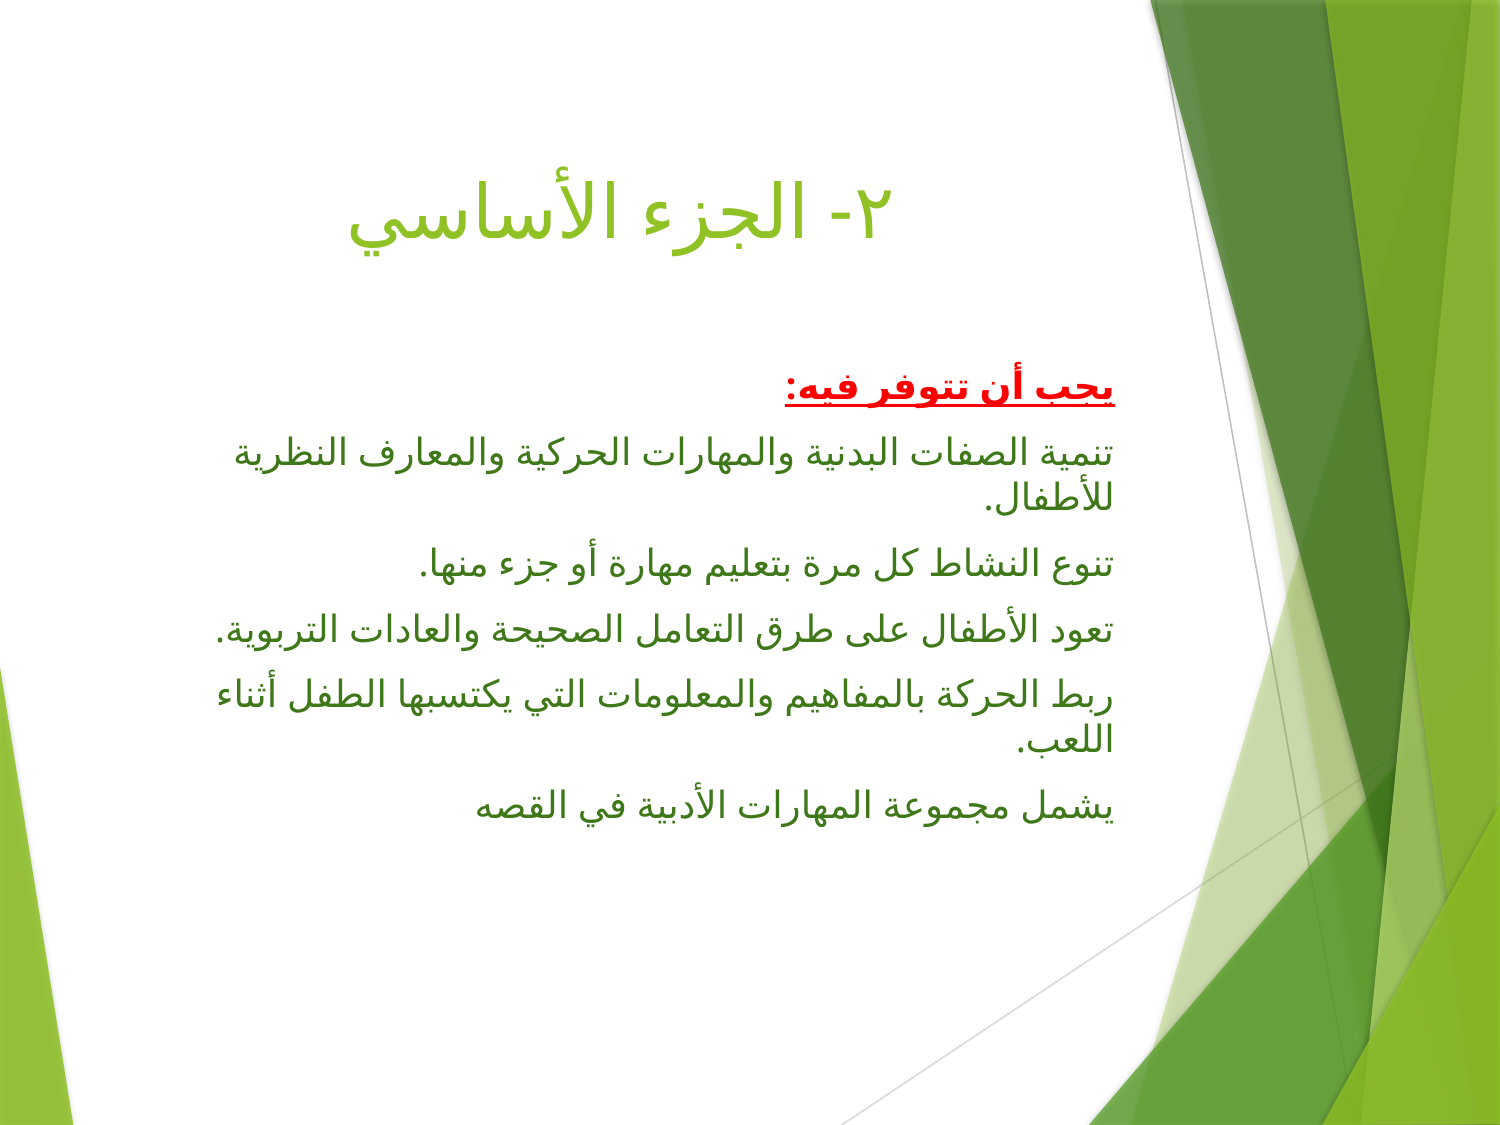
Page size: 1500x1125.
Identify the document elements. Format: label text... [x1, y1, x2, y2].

title ٢- الجزء الأساسي [99, 99, 1142, 317]
list يجب أن تتوفر فيه: تنمية الصفات البدنية والمهارات الحركية والمعارف النظرية للأطفال. تنوع النشاط كل مرة بتعليم مهارة أو جزء منها. تعود الأطفال على طرق التعامل الصحيحة والعادات التربوية. ربط الحركة بالمفاهيم والمعلومات التي يكتسبها الطفل أثناء اللعب. يشمل مجموعة المهارات الأدبية في القصه [99, 354, 1142, 992]
